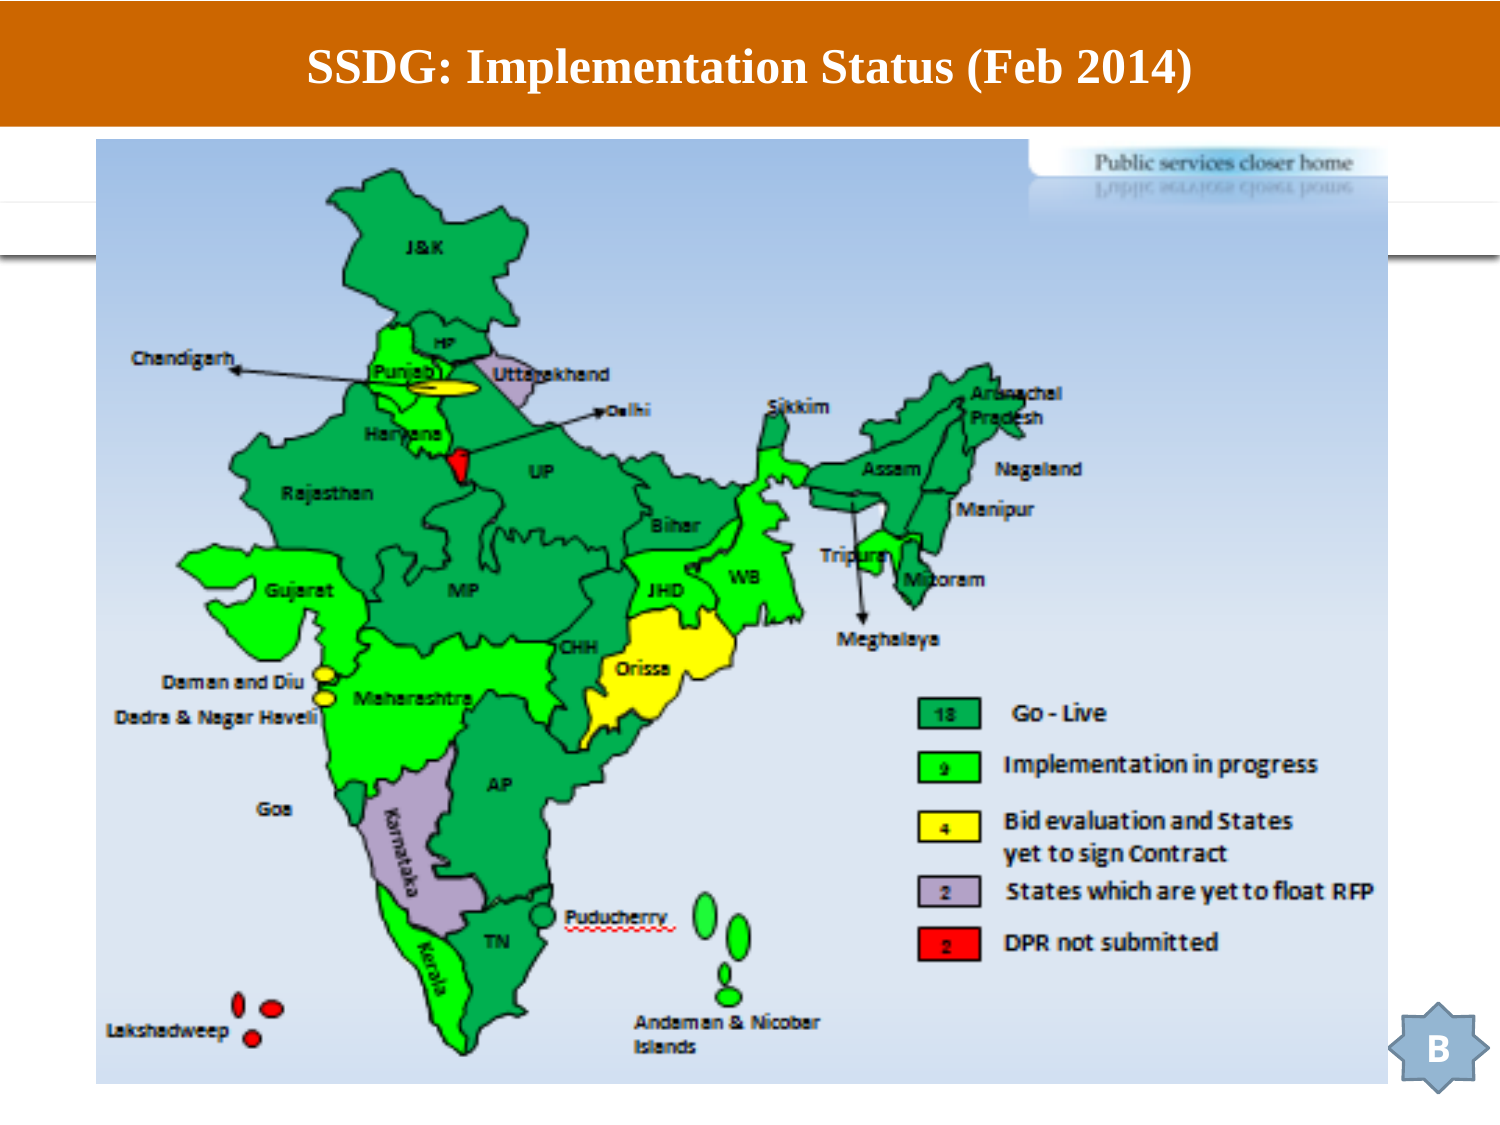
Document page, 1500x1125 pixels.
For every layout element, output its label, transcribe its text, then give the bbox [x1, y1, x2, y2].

text_box B [1392, 1001, 1491, 1095]
picture [95, 139, 1389, 1084]
text_box SSDG: Implementation Status (Feb 2014) [0, 1, 1500, 127]
